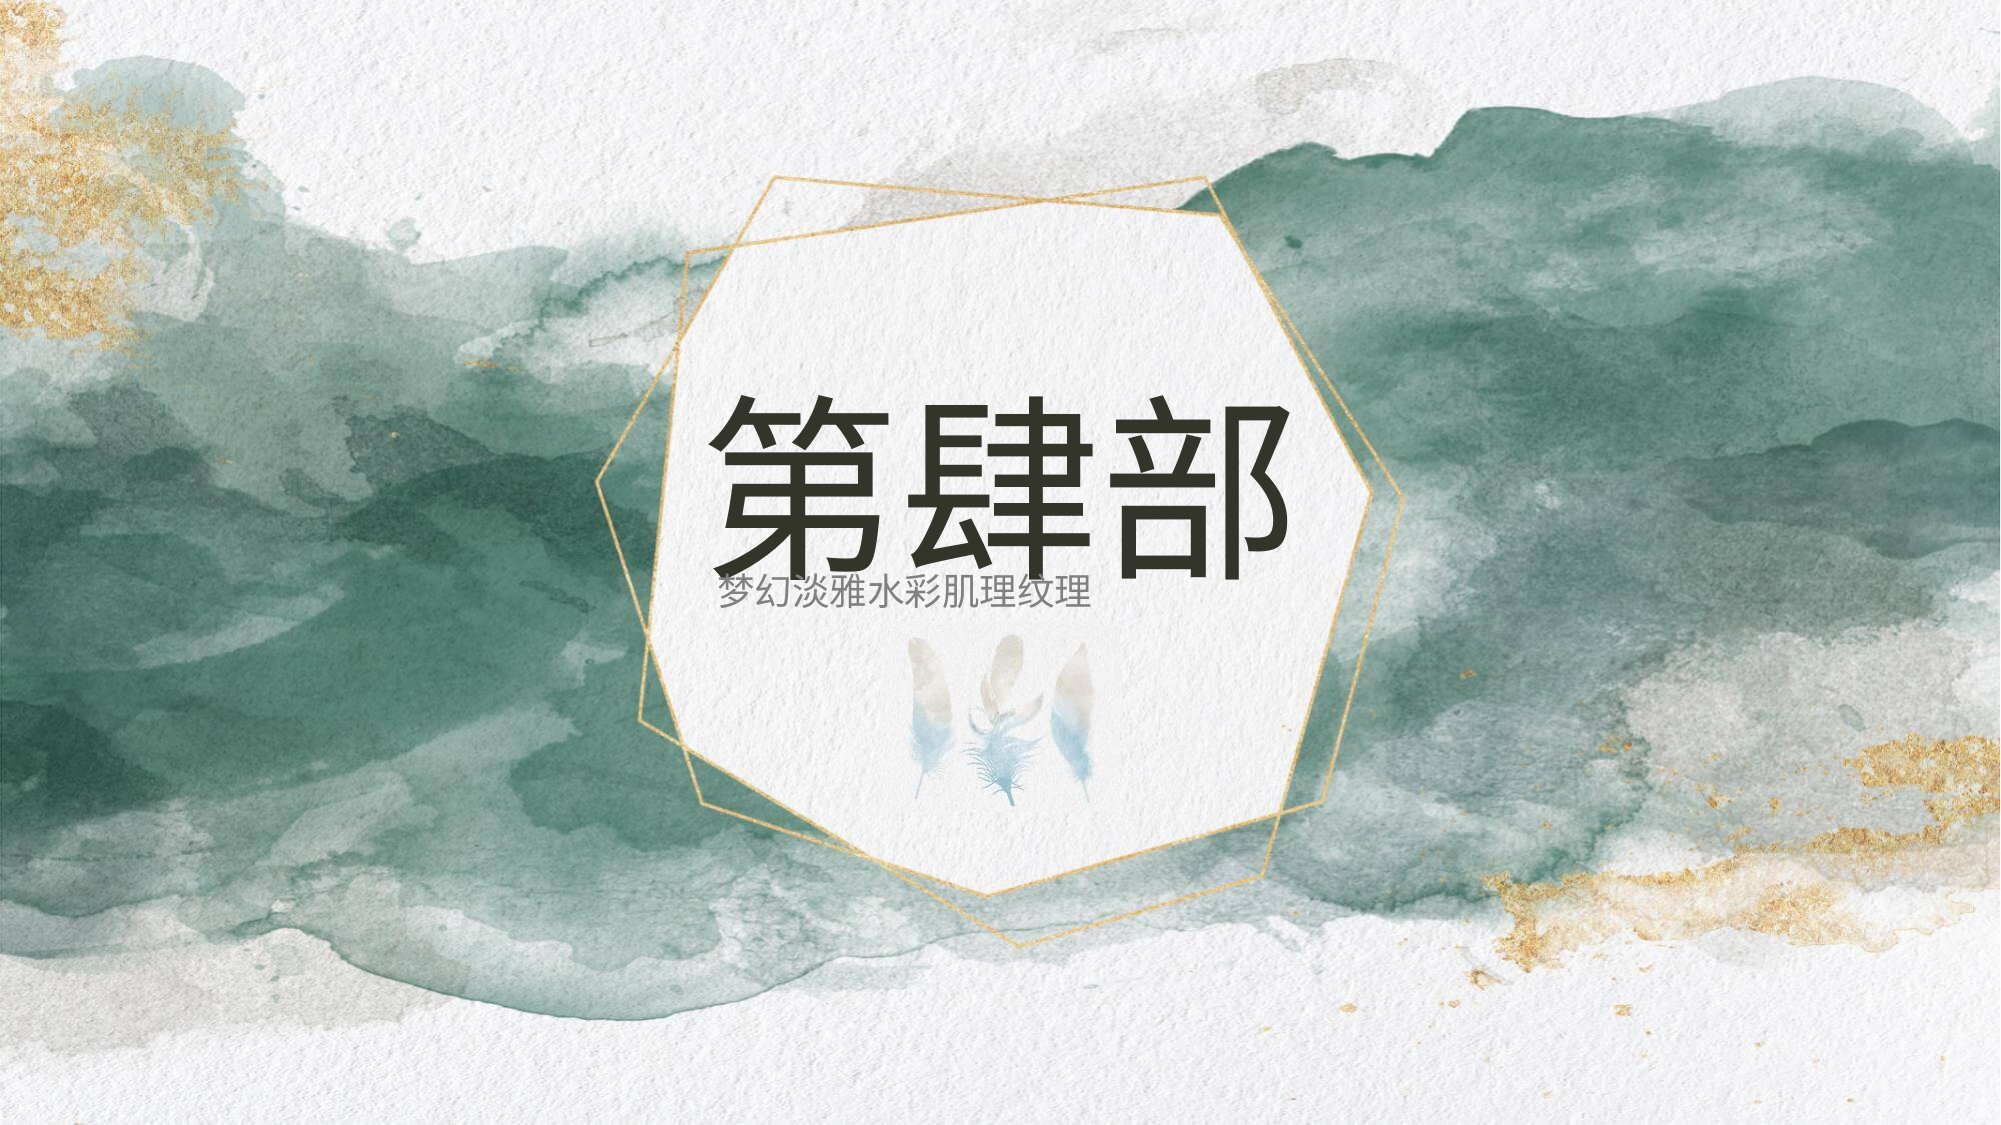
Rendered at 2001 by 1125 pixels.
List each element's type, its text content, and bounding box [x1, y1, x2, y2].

picture [0, 0, 2001, 1125]
text_box 第肆部 [685, 357, 1315, 612]
text_box 梦幻淡雅水彩肌理纹理 [702, 560, 1318, 621]
